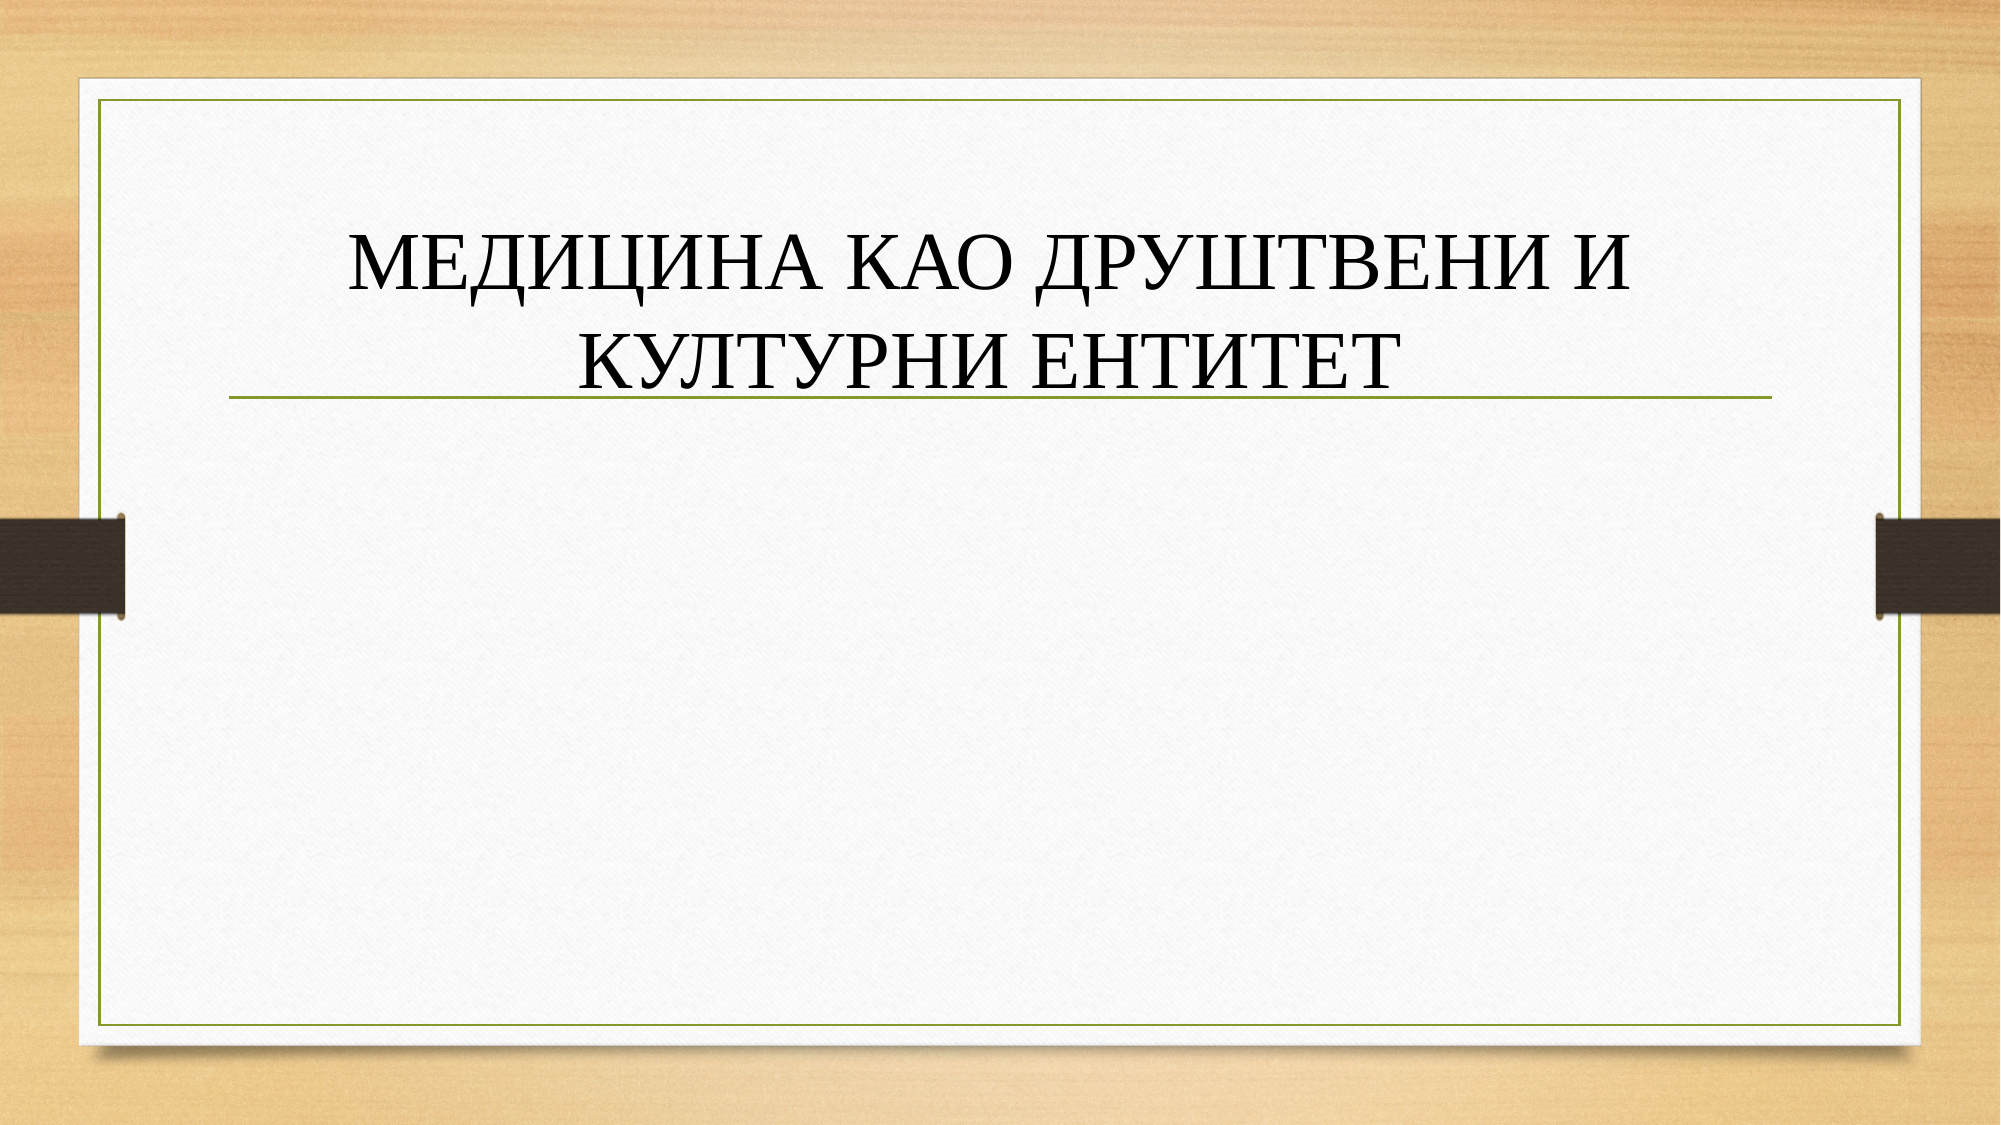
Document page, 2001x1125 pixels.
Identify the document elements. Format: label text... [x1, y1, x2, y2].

picture [0, 0, 2001, 1125]
title Медицина као друштвени и културни ентитет [202, 199, 1778, 413]
